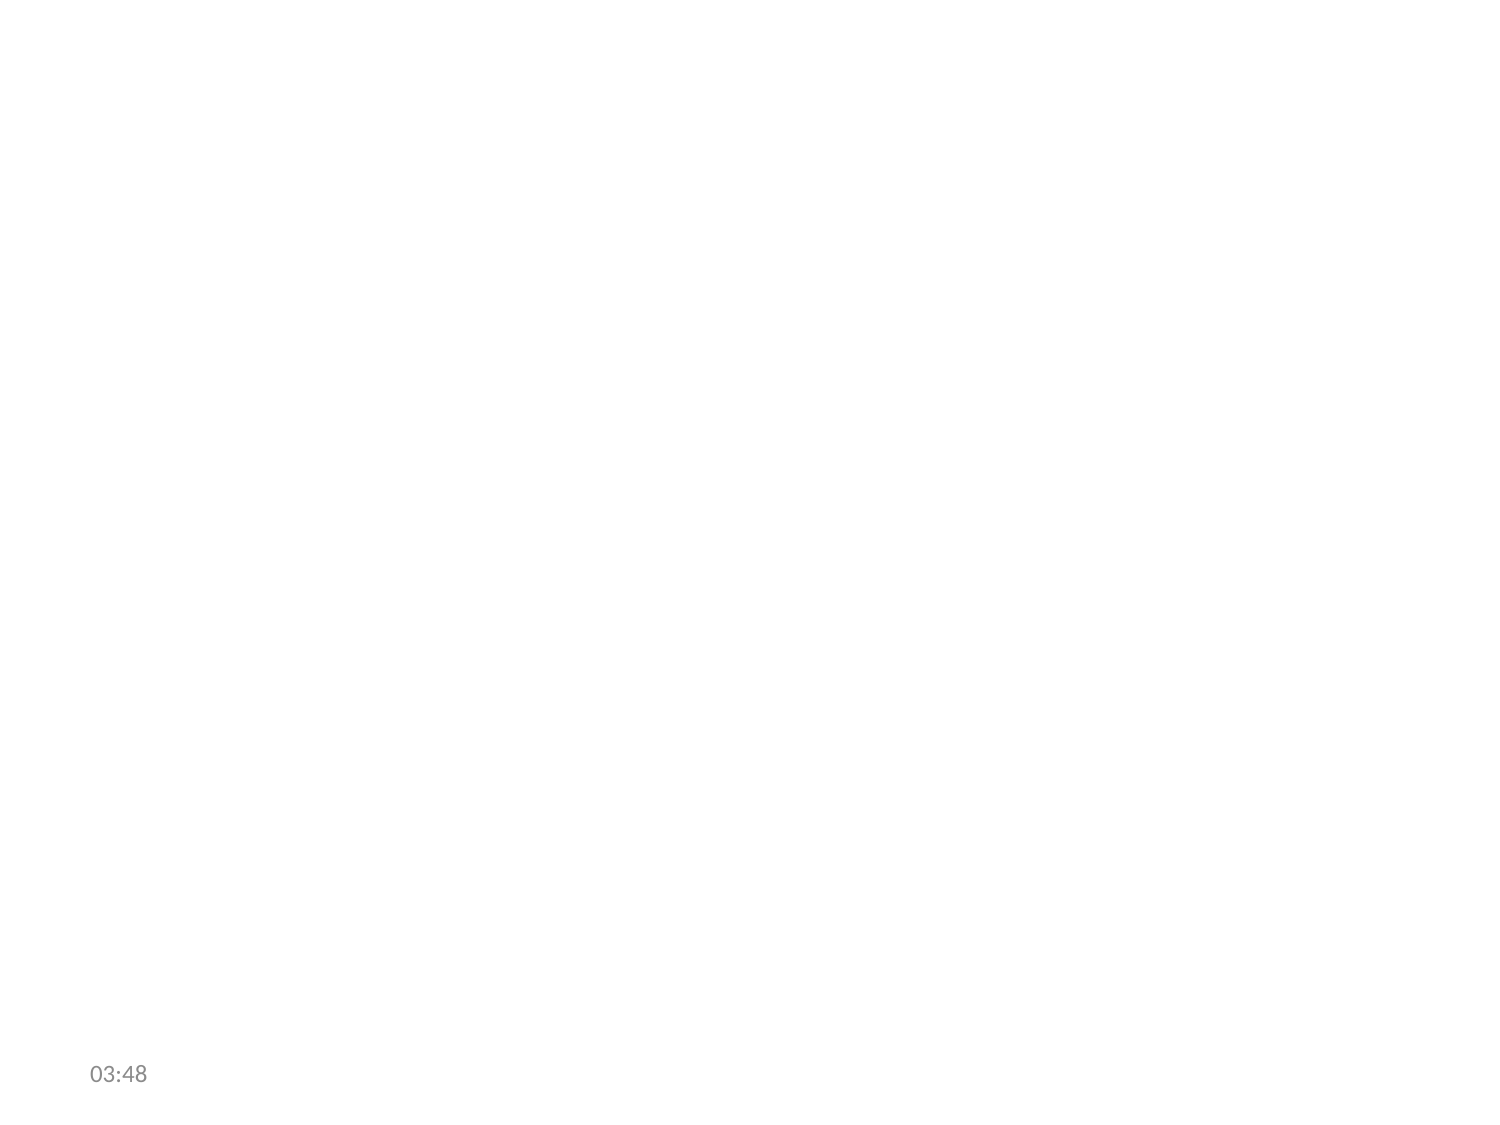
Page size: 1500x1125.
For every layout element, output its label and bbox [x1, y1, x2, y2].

slide_number [75, 1042, 425, 1103]
